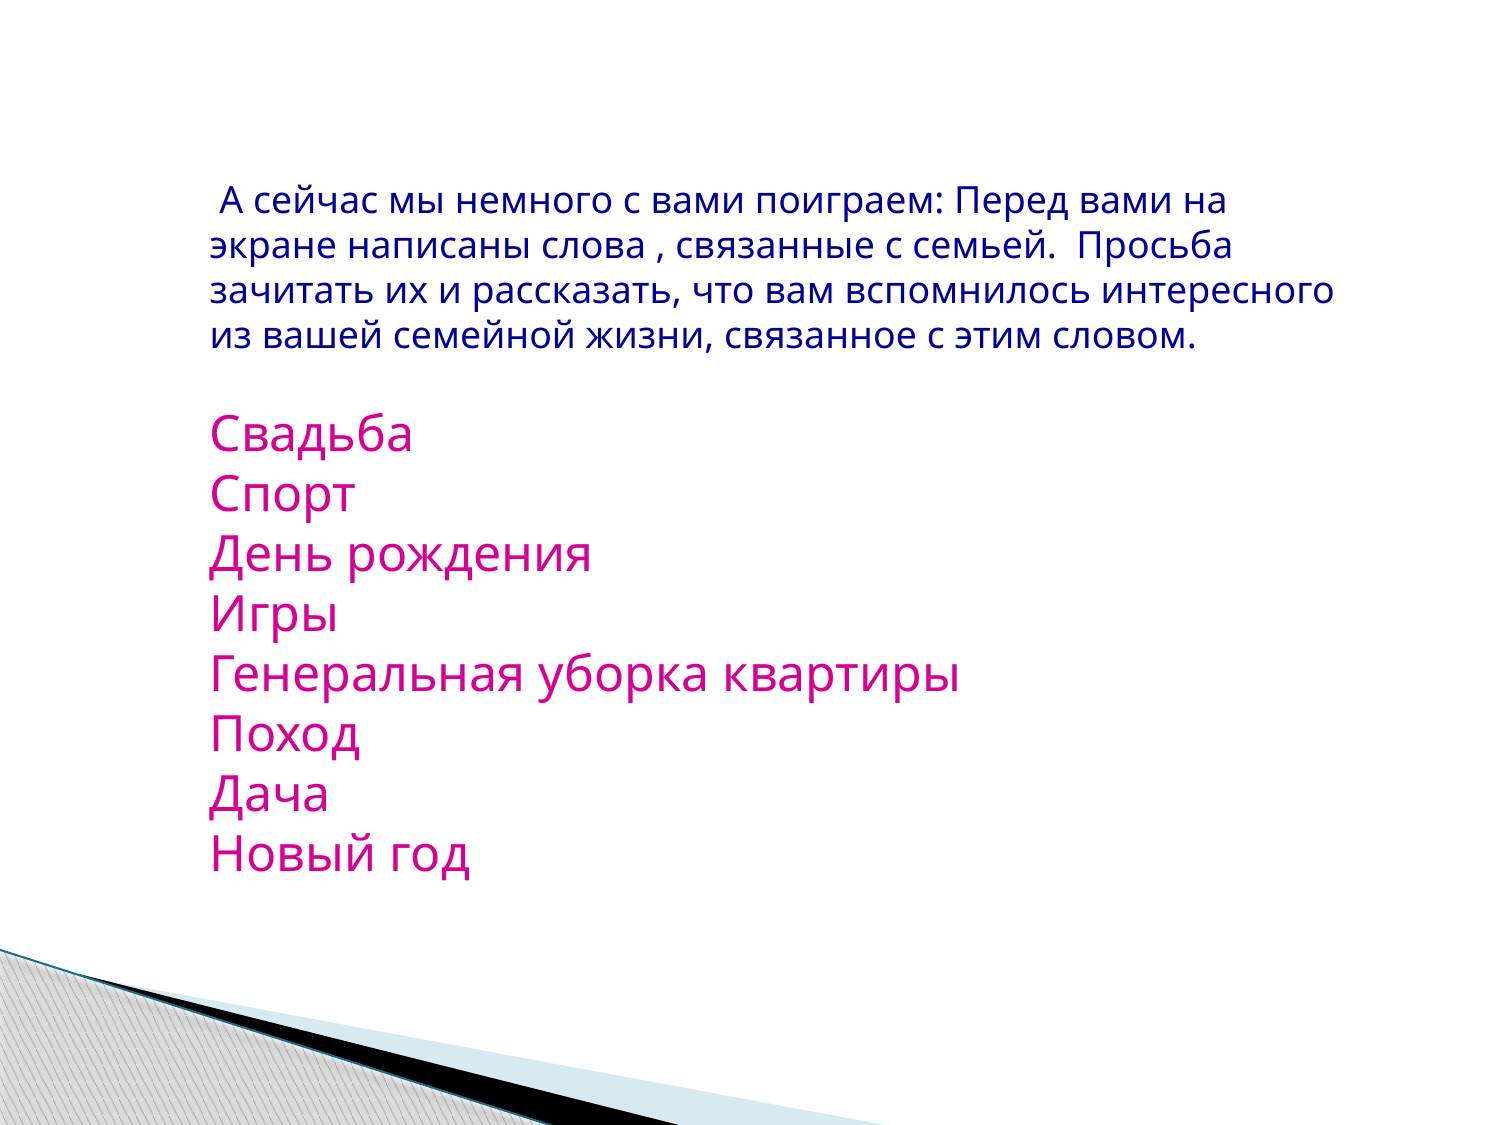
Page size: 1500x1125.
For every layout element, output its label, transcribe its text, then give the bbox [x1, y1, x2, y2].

text_box А сейчас мы немного с вами поиграем: Перед вами на экране написаны слова , связанные с семьей. Просьба зачитать их и рассказать, что вам вспомнилось интересного из вашей семейной жизни, связанное с этим словом. Свадьба Спорт День рождения Игры Генеральная уборка квартиры Поход Дача Новый год [194, 168, 1365, 889]
